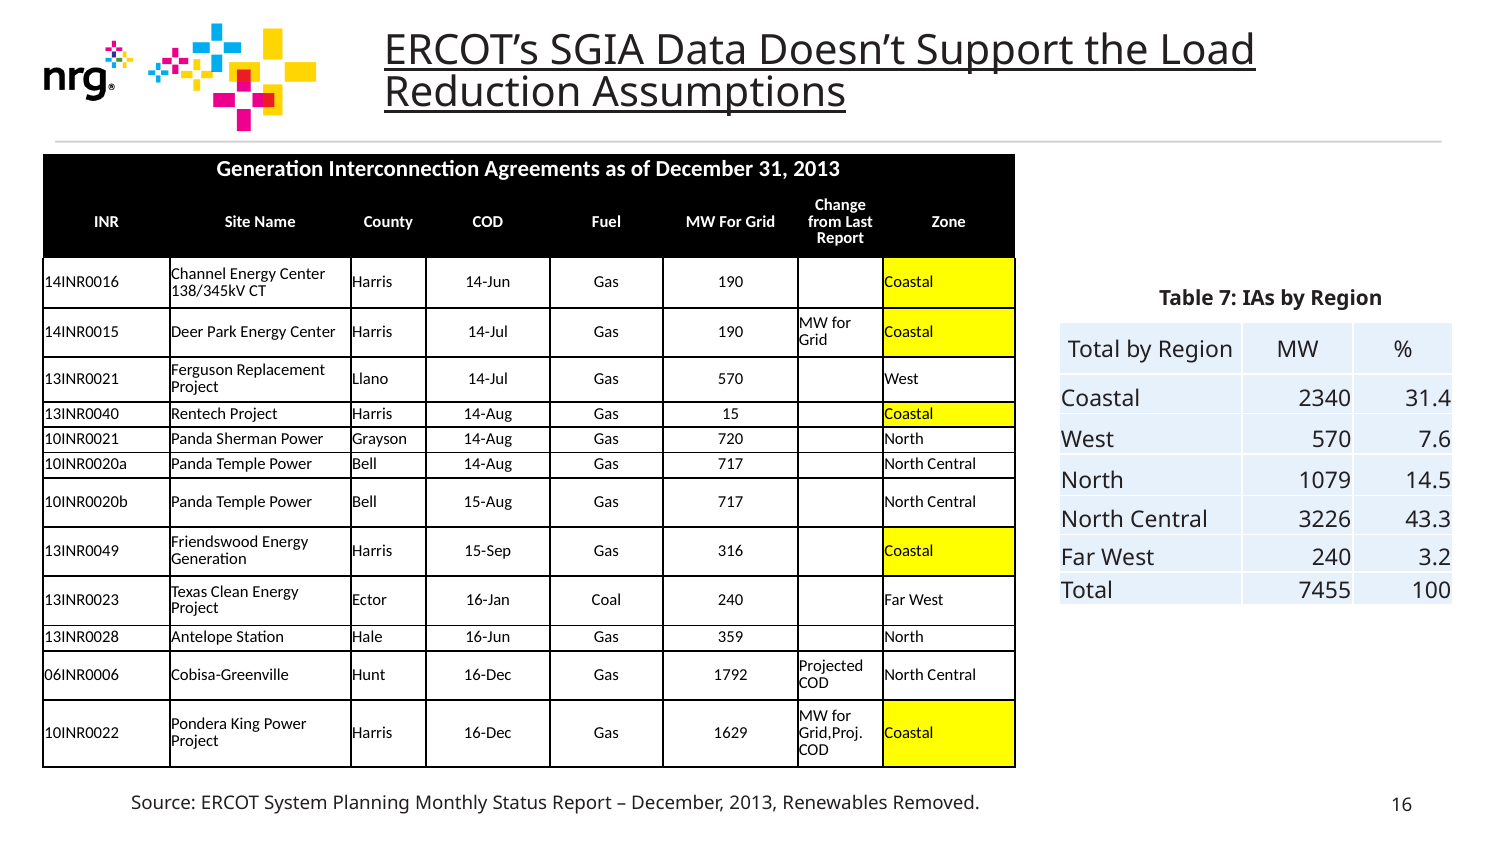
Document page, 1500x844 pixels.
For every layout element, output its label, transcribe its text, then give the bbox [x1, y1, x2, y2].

table_cell West [884, 358, 1014, 401]
table_cell 7455 [1243, 573, 1352, 604]
table_cell Total [1060, 573, 1241, 604]
table_cell Site Name [170, 186, 351, 258]
table_cell Gas [551, 403, 662, 426]
table_cell Gas [551, 528, 662, 575]
table_cell Panda Sherman Power [171, 428, 350, 452]
table_header Total by Region [1060, 323, 1241, 373]
table_cell Projected COD [799, 652, 882, 699]
table_cell 3226 [1243, 496, 1352, 534]
table_cell West [1060, 414, 1241, 453]
table_cell Grayson [352, 428, 425, 452]
table_cell Hale [352, 626, 425, 650]
table_cell 13INR0040 [44, 403, 169, 426]
table_cell 16-Jan [427, 577, 549, 625]
table_cell Fuel [550, 186, 663, 258]
table_cell North [1060, 455, 1241, 495]
table_cell Gas [551, 479, 662, 526]
table_cell Coastal [884, 258, 1014, 307]
table_cell 13INR0049 [44, 528, 169, 575]
table_cell [799, 479, 882, 526]
table_cell 10INR0021 [44, 428, 169, 452]
table_cell Rentech Project [171, 403, 350, 426]
table_cell 14INR0015 [44, 309, 169, 356]
table_cell 1629 [664, 701, 797, 766]
table_cell Harris [352, 258, 425, 307]
picture [0, 0, 1500, 844]
table_cell County [351, 186, 426, 258]
table_cell Harris [352, 528, 425, 575]
table_cell 14-Jul [427, 358, 549, 401]
table_cell 100 [1354, 573, 1452, 604]
table_cell 316 [664, 528, 797, 575]
table_cell [799, 428, 882, 452]
table_cell 13INR0023 [44, 577, 169, 625]
table_cell 1079 [1243, 455, 1352, 495]
table_cell 14-Jul [427, 309, 549, 356]
table_cell 2340 [1243, 375, 1352, 413]
table_cell 359 [664, 626, 797, 650]
table_cell 14-Jun [427, 258, 549, 307]
table_cell Gas [551, 258, 662, 307]
table_cell Coastal [1060, 375, 1241, 413]
table_cell Antelope Station [171, 626, 350, 650]
table_cell 13INR0028 [44, 626, 169, 650]
table_cell 717 [664, 479, 797, 526]
table_cell 720 [664, 428, 797, 452]
title ERCOT’s SGIA Data Doesn’t Support the Load Reduction Assumptions [369, 7, 1437, 139]
table_cell Hunt [352, 652, 425, 699]
table_cell 3.2 [1354, 535, 1452, 571]
table_cell Panda Temple Power [171, 479, 350, 526]
table_cell North Central [884, 479, 1014, 526]
table_cell [799, 528, 882, 575]
table_cell Friendswood Energy Generation [171, 528, 350, 575]
table_cell North Central [884, 453, 1014, 477]
table_cell Llano [352, 358, 425, 401]
table_cell 15-Sep [427, 528, 549, 575]
table_cell 240 [664, 577, 797, 625]
table_cell 14-Aug [427, 403, 549, 426]
table_cell 16-Jun [427, 626, 549, 650]
table_cell Zone [883, 186, 1015, 258]
table_cell 43.3 [1354, 496, 1452, 534]
table_cell North Central [1060, 496, 1241, 534]
table_cell Channel Energy Center 138/345kV CT [171, 258, 350, 307]
table_cell Gas [551, 652, 662, 699]
table_cell Gas [551, 453, 662, 477]
table_cell 16-Dec [427, 652, 549, 699]
table_cell 10INR0020a [44, 453, 169, 477]
table_cell 13INR0021 [44, 358, 169, 401]
table_cell Gas [551, 626, 662, 650]
table_cell 570 [1243, 414, 1352, 453]
table_header MW [1243, 323, 1352, 373]
table_cell 717 [664, 453, 797, 477]
table_cell Far West [1060, 535, 1241, 571]
table_cell 06INR0006 [44, 652, 169, 699]
table_cell Coastal [884, 309, 1014, 356]
table_cell 7.6 [1354, 414, 1452, 453]
table_cell 10INR0020b [44, 479, 169, 526]
table_cell Gas [551, 428, 662, 452]
table_cell Pondera King Power Project [171, 701, 350, 766]
table_cell [799, 626, 882, 650]
table_cell MW For Grid [663, 186, 798, 258]
table_cell North [884, 626, 1014, 650]
table_cell [799, 453, 882, 477]
table_cell Gas [551, 358, 662, 401]
table_cell Bell [352, 479, 425, 526]
table_header Generation Interconnection Agreements as of December 31, 2013 [43, 154, 1015, 186]
table_cell Ferguson Replacement Project [171, 358, 350, 401]
table_cell [799, 358, 882, 401]
table_cell INR [43, 186, 170, 258]
table_cell Cobisa-Greenville [171, 652, 350, 699]
table_cell MW for Grid,Proj. COD [799, 701, 882, 766]
table_cell 31.4 [1354, 375, 1452, 413]
table_cell 190 [664, 309, 797, 356]
table_cell [799, 577, 882, 625]
table_cell 14-Aug [427, 428, 549, 452]
table_cell 190 [664, 258, 797, 307]
table_cell 16-Dec [427, 701, 549, 766]
table_cell [799, 403, 882, 426]
table_cell 15 [664, 403, 797, 426]
table_cell Harris [352, 403, 425, 426]
table_cell 14INR0016 [44, 258, 169, 307]
table_cell Coal [551, 577, 662, 625]
table_cell Gas [551, 309, 662, 356]
table_cell Change from Last Report [798, 186, 883, 258]
table_cell 15-Aug [427, 479, 549, 526]
table_cell North Central [884, 652, 1014, 699]
table_cell Far West [884, 577, 1014, 625]
table_cell Harris [352, 701, 425, 766]
table_cell MW for Grid [799, 309, 882, 356]
table_cell Bell [352, 453, 425, 477]
table_cell Coastal [884, 701, 1014, 766]
table_cell Harris [352, 309, 425, 356]
table_cell 240 [1243, 535, 1352, 571]
table_header % [1354, 323, 1452, 373]
table_cell 570 [664, 358, 797, 401]
text_box Table 7: IAs by Region [1144, 277, 1398, 317]
table_cell North [884, 428, 1014, 452]
table_cell [799, 258, 882, 307]
table_cell Coastal [884, 528, 1014, 575]
text_box Source: ERCOT System Planning Monthly Status Report – December, 2013, Renewables Removed. [116, 783, 994, 821]
table_cell Texas Clean Energy Project [171, 577, 350, 625]
table_cell 10INR0022 [44, 701, 169, 766]
table_cell Coastal [884, 403, 1014, 426]
table_cell Gas [551, 701, 662, 766]
table_cell Deer Park Energy Center [171, 309, 350, 356]
table_cell 14-Aug [427, 453, 549, 477]
table_cell Ector [352, 577, 425, 625]
table_cell 14.5 [1354, 455, 1452, 495]
table_cell COD [426, 186, 550, 258]
table_cell 1792 [664, 652, 797, 699]
table_cell Panda Temple Power [171, 453, 350, 477]
